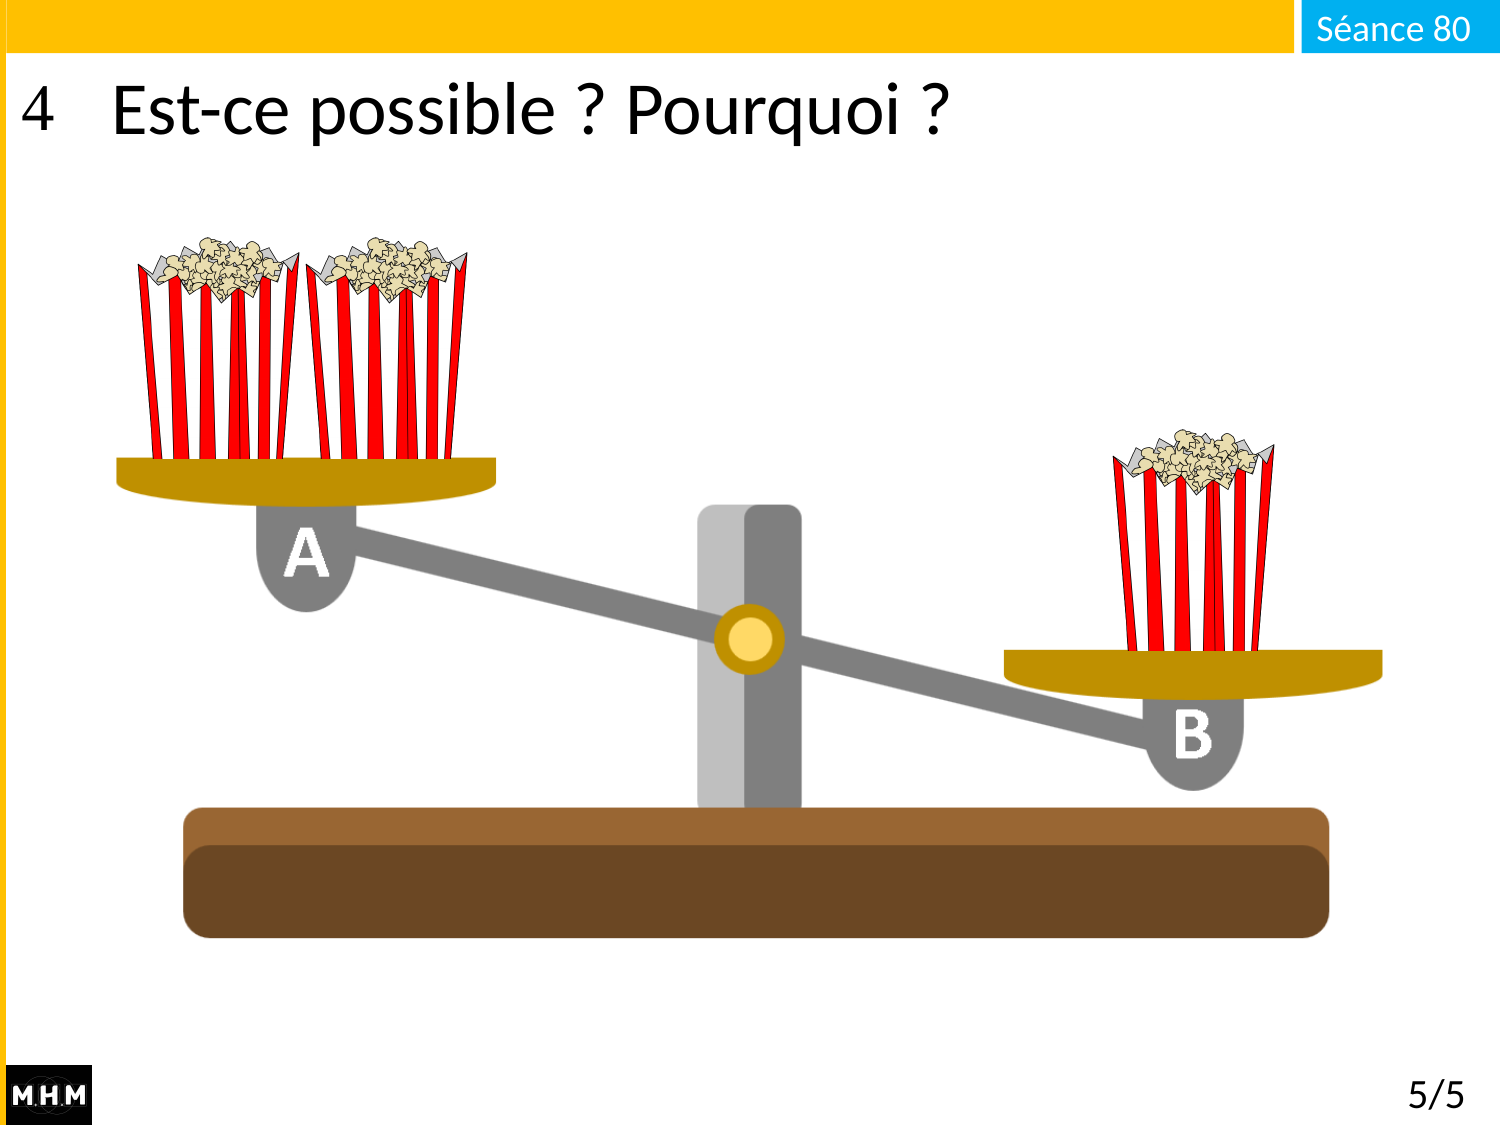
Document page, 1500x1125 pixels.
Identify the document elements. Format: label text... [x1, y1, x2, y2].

picture [6, 1065, 92, 1125]
list 5/5 [1373, 1064, 1500, 1125]
picture [105, 231, 1395, 957]
title Est-ce possible ? Pourquoi ? [96, 60, 1391, 160]
